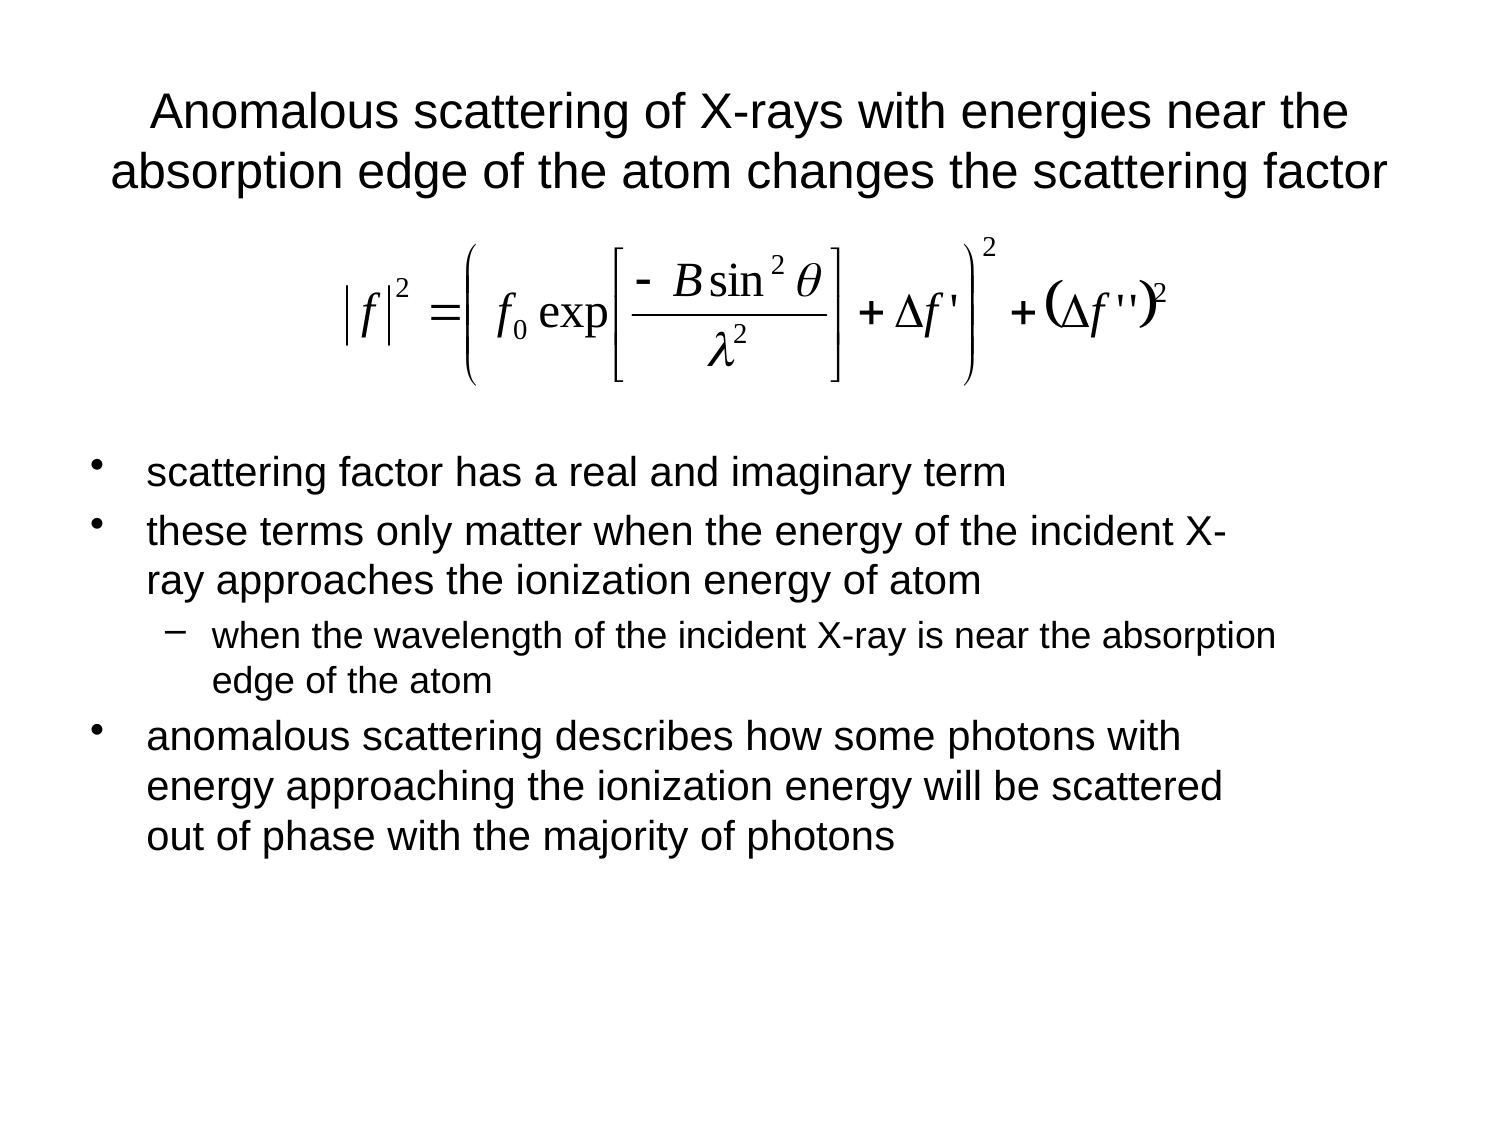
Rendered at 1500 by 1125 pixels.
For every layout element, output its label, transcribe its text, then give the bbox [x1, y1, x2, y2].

list scattering factor has a real and imaginary term these terms only matter when the energy of the incident X-ray approaches the ionization energy of atom when the wavelength of the incident X-ray is near the absorption edge of the atom anomalous scattering describes how some photons with energy approaching the ionization energy will be scattered out of phase with the majority of photons [75, 437, 1300, 1005]
title Anomalous scattering of X-rays with energies near the absorption edge of the atom changes the scattering factor [75, 45, 1425, 233]
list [337, 224, 1176, 398]
